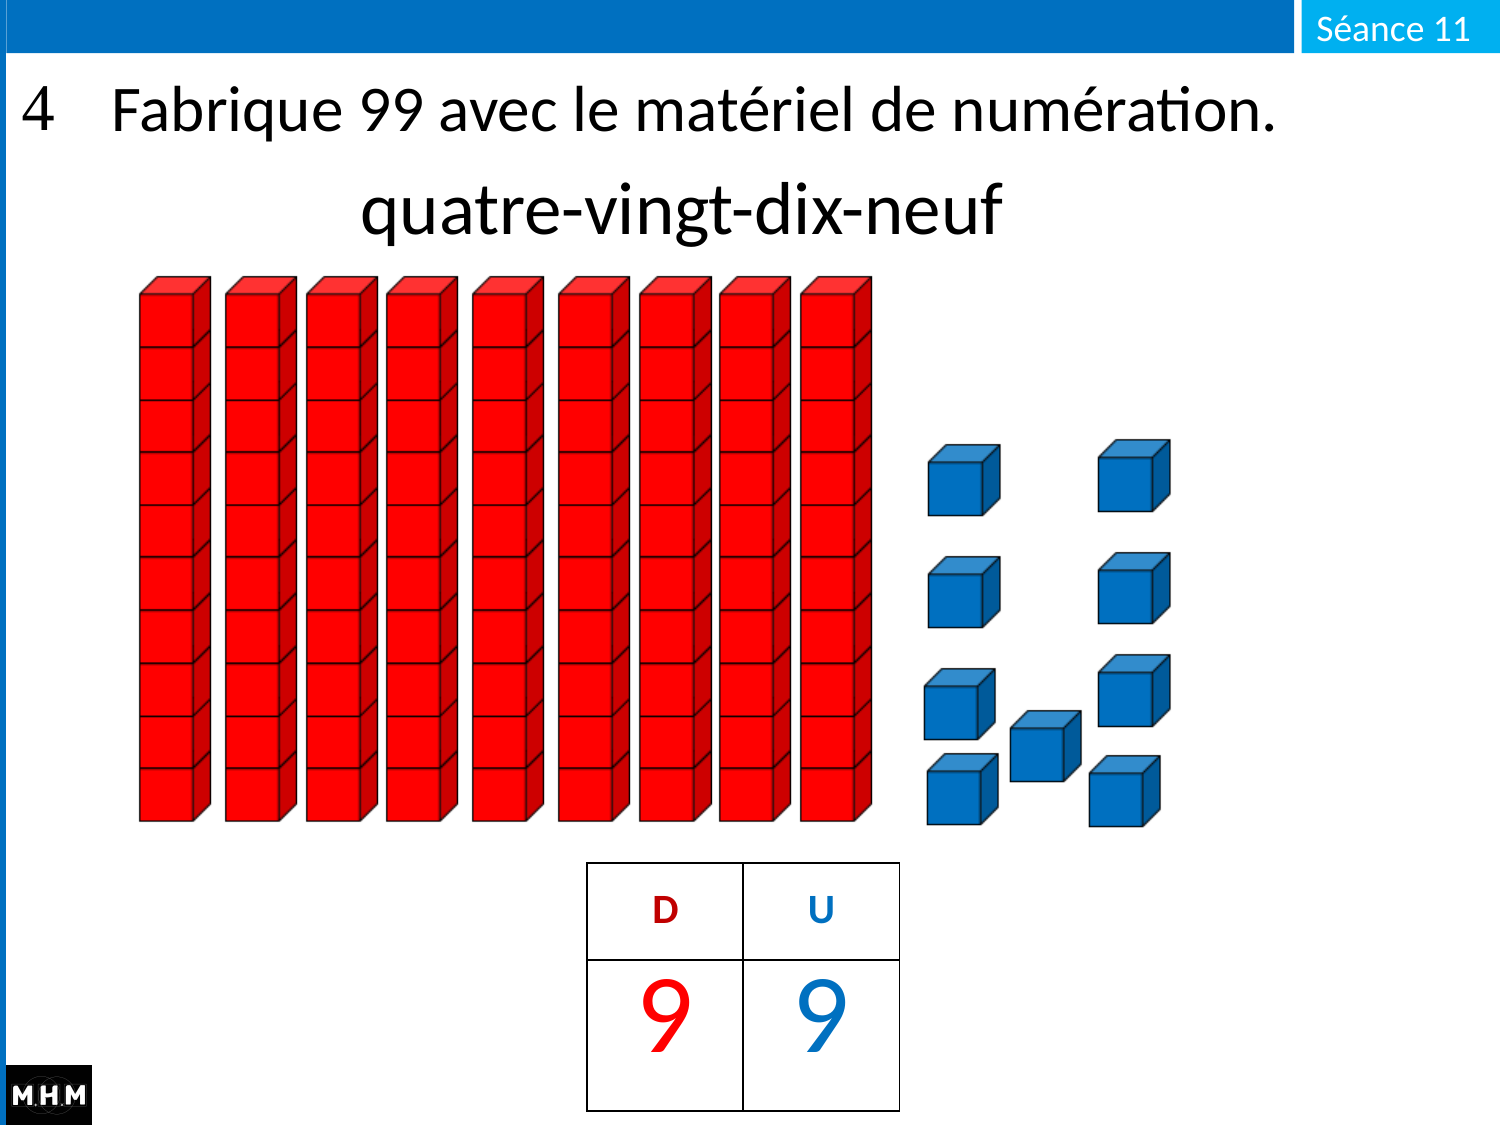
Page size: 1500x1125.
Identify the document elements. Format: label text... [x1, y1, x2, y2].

title Fabrique 99 avec le matériel de numération. [96, 60, 1391, 162]
picture [1093, 549, 1176, 628]
picture [923, 441, 1006, 520]
picture [1005, 707, 1166, 831]
picture [469, 273, 551, 827]
picture [923, 553, 1006, 632]
text_box quatre-vingt-dix-neuf [345, 163, 1115, 265]
table_cell 9 [744, 961, 899, 1110]
picture [1093, 436, 1176, 516]
picture [555, 273, 879, 827]
picture [1093, 651, 1176, 731]
picture [921, 750, 1004, 829]
picture [6, 1065, 92, 1125]
table_header U [744, 864, 899, 959]
table_header D [588, 864, 742, 959]
picture [222, 273, 465, 827]
table_cell 9 [588, 961, 742, 1110]
picture [918, 665, 1001, 744]
picture [136, 273, 218, 827]
